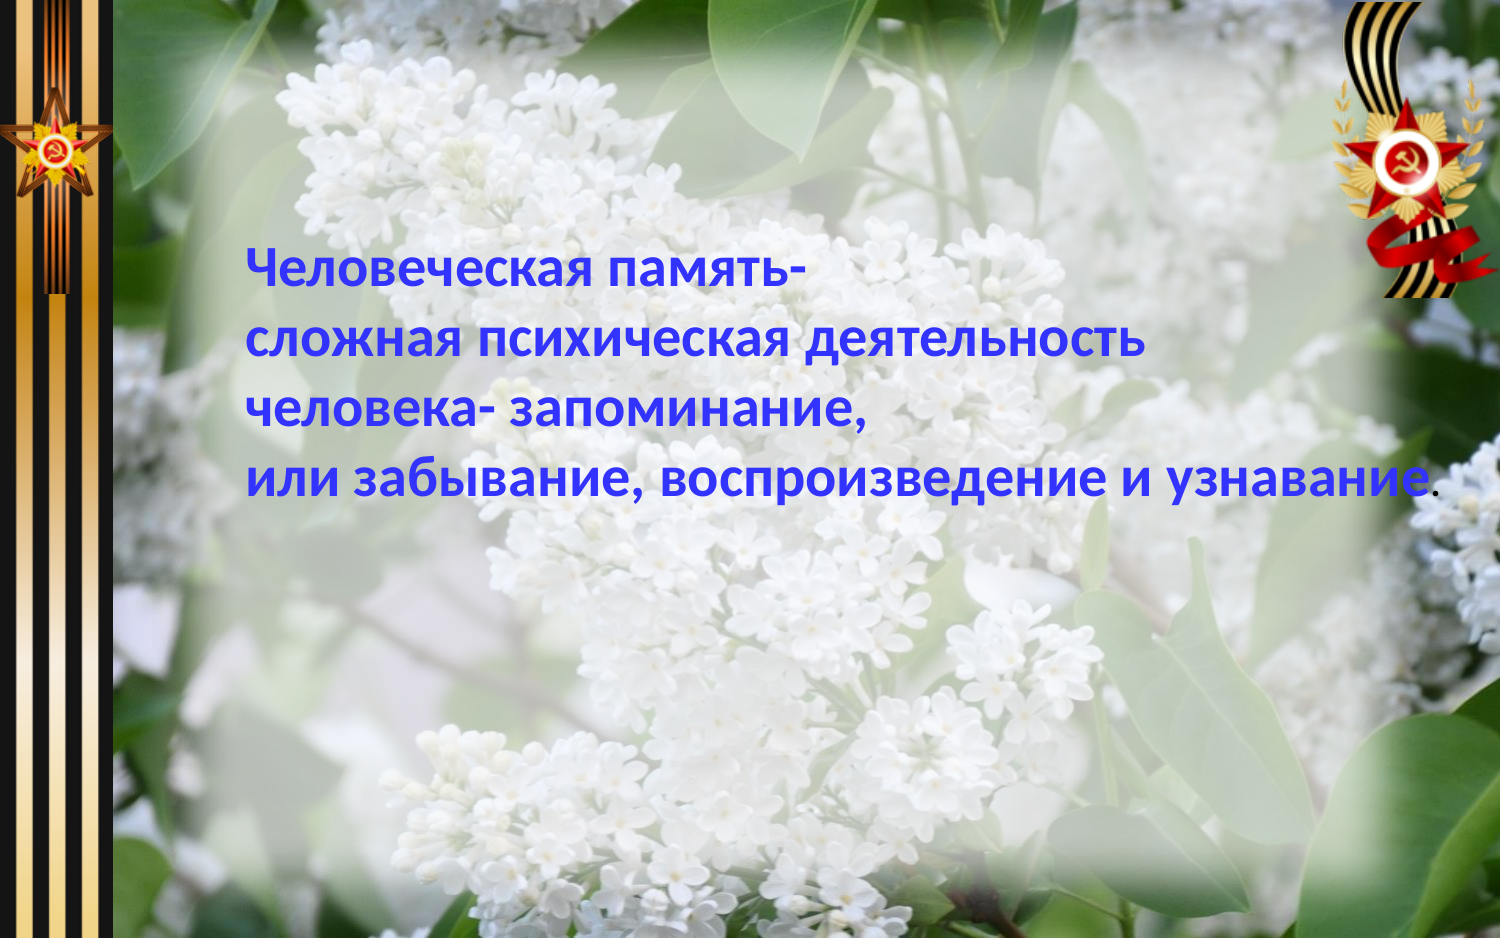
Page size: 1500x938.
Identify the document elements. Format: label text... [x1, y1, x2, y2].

picture [0, 0, 1500, 938]
text_box Человеческая память- сложная психическая деятельность человека- запоминание, или забывание, воспроизведение и узнавание. [230, 220, 1500, 516]
